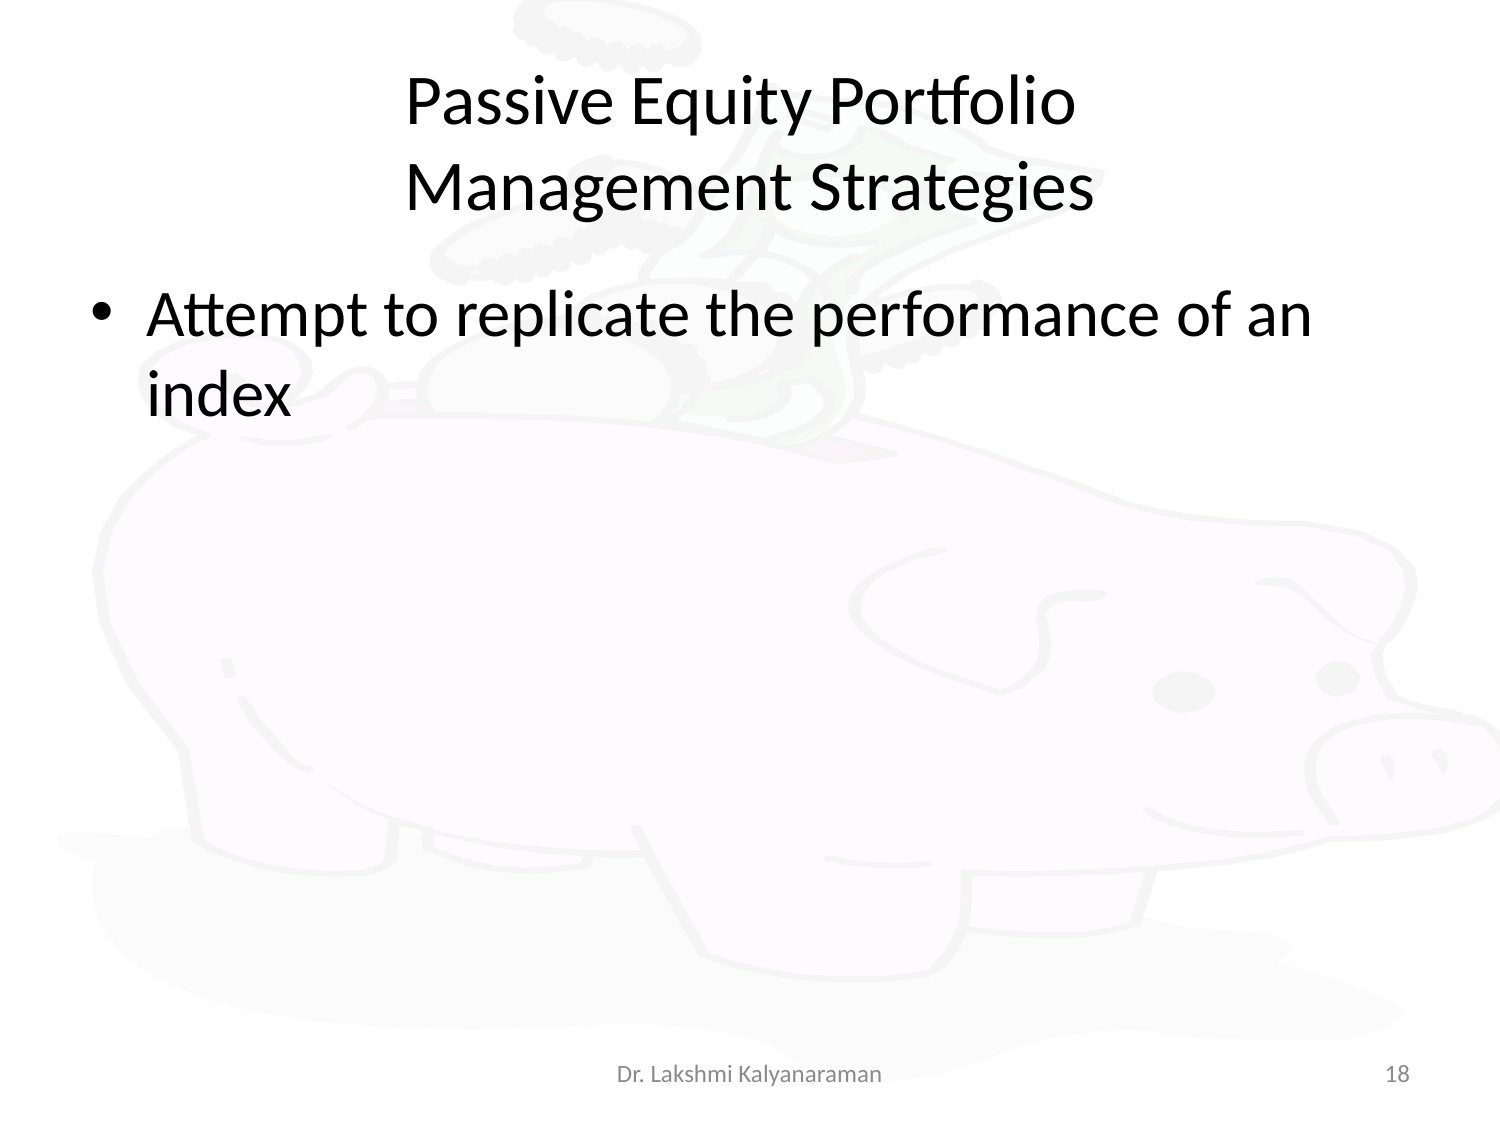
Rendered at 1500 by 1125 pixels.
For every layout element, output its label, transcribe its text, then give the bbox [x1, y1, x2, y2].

list Attempt to replicate the performance of an index [75, 262, 1425, 1005]
title Passive Equity Portfolio Management Strategies [75, 45, 1425, 233]
footer Dr. Lakshmi Kalyanaraman [512, 1042, 988, 1103]
slide_number 18 [1074, 1042, 1425, 1103]
